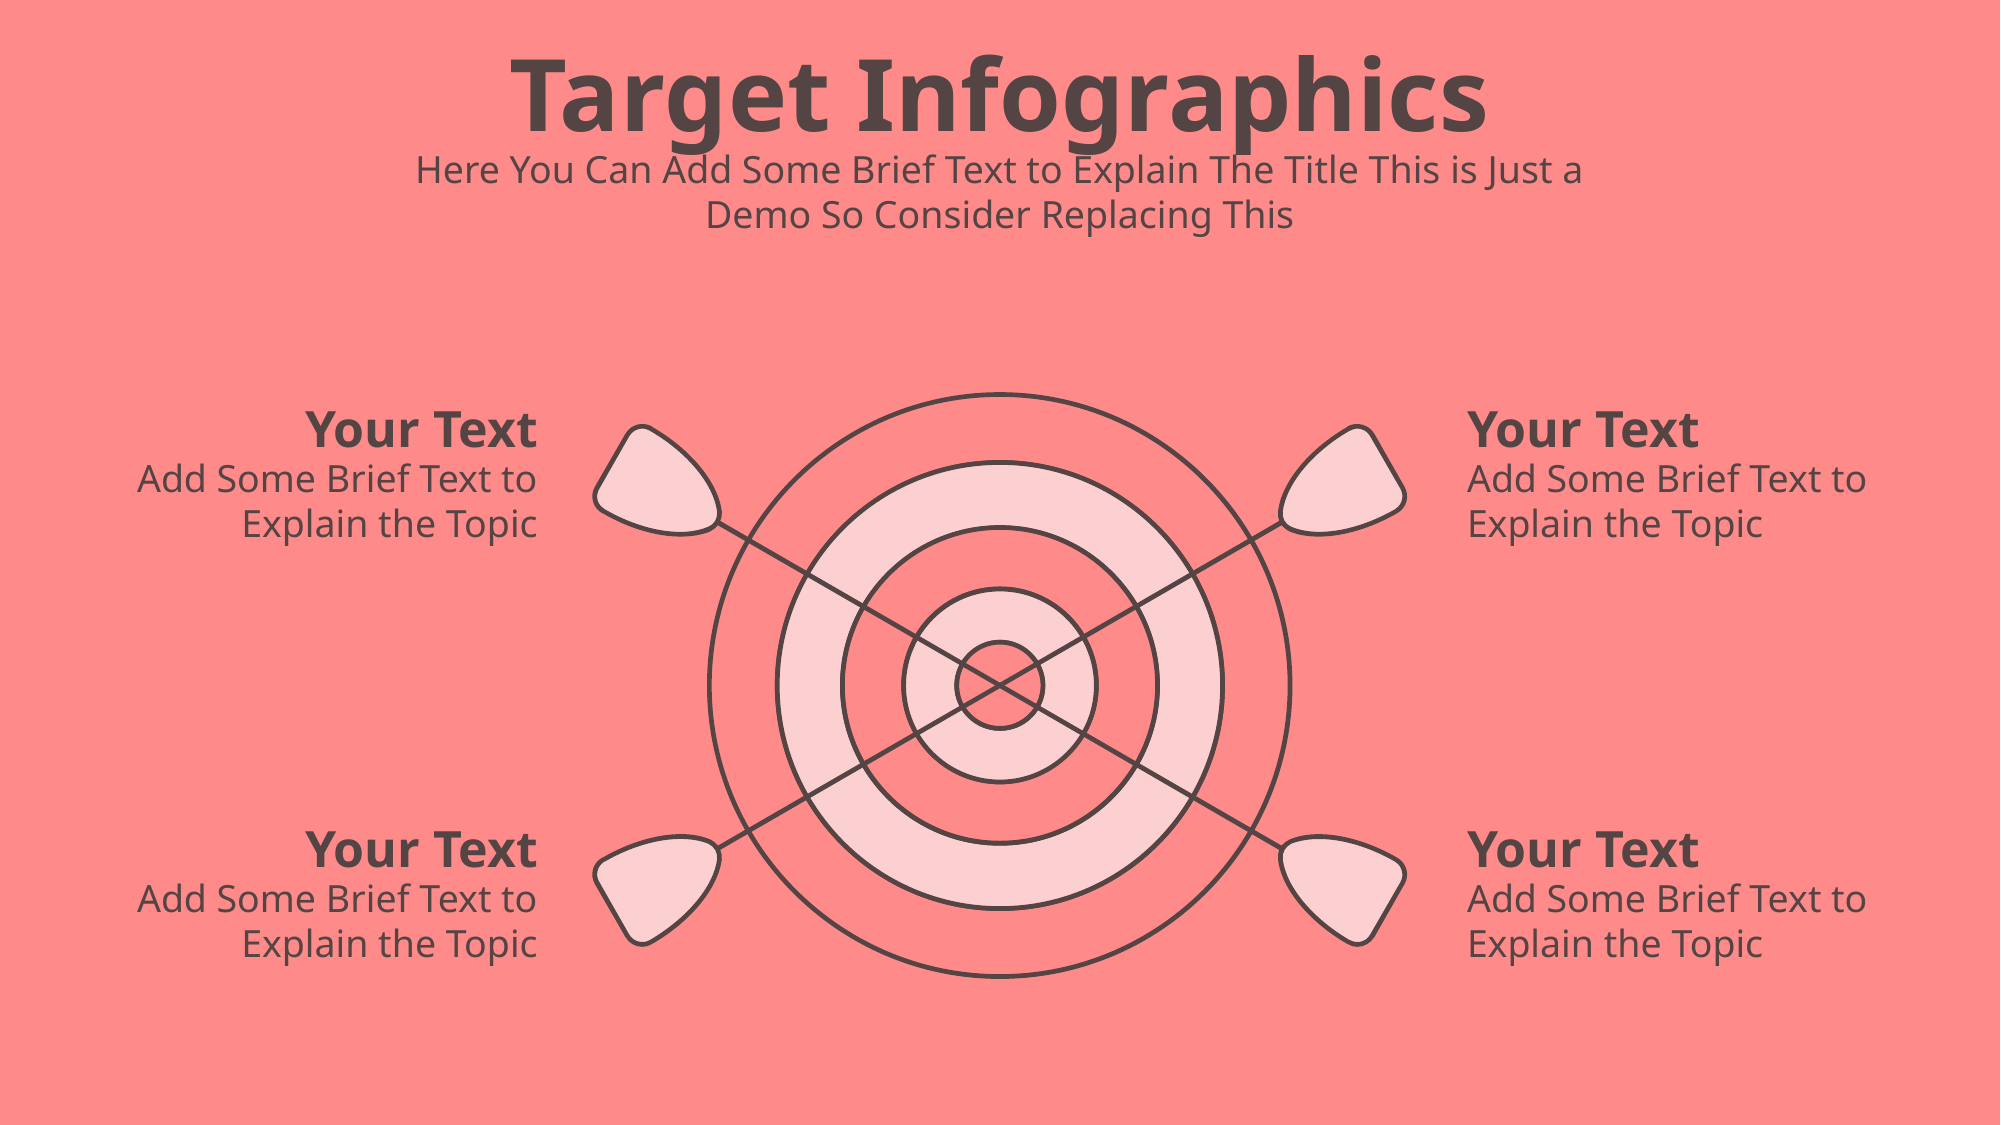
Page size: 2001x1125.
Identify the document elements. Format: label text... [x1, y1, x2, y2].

text_box Your Text [1452, 809, 1938, 867]
text_box Your Text [66, 809, 553, 867]
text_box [1000, 686, 1410, 947]
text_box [706, 947, 1293, 979]
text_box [999, 421, 1410, 686]
text_box Target Infographics [416, 23, 1584, 138]
text_box Here You Can Add Some Brief Text to Explain The Title This is Just a Demo So Consider Replacing This [345, 138, 1655, 244]
text_box Add Some Brief Text to Explain the Topic [66, 447, 553, 553]
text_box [589, 421, 999, 685]
text_box Add Some Brief Text to Explain the Topic [1452, 447, 1938, 553]
text_box Add Some Brief Text to Explain the Topic [66, 867, 553, 972]
text_box Add Some Brief Text to Explain the Topic [1452, 867, 1938, 972]
text_box Your Text [66, 389, 553, 447]
text_box Your Text [1452, 389, 1938, 447]
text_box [589, 685, 1000, 947]
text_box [706, 392, 1293, 421]
